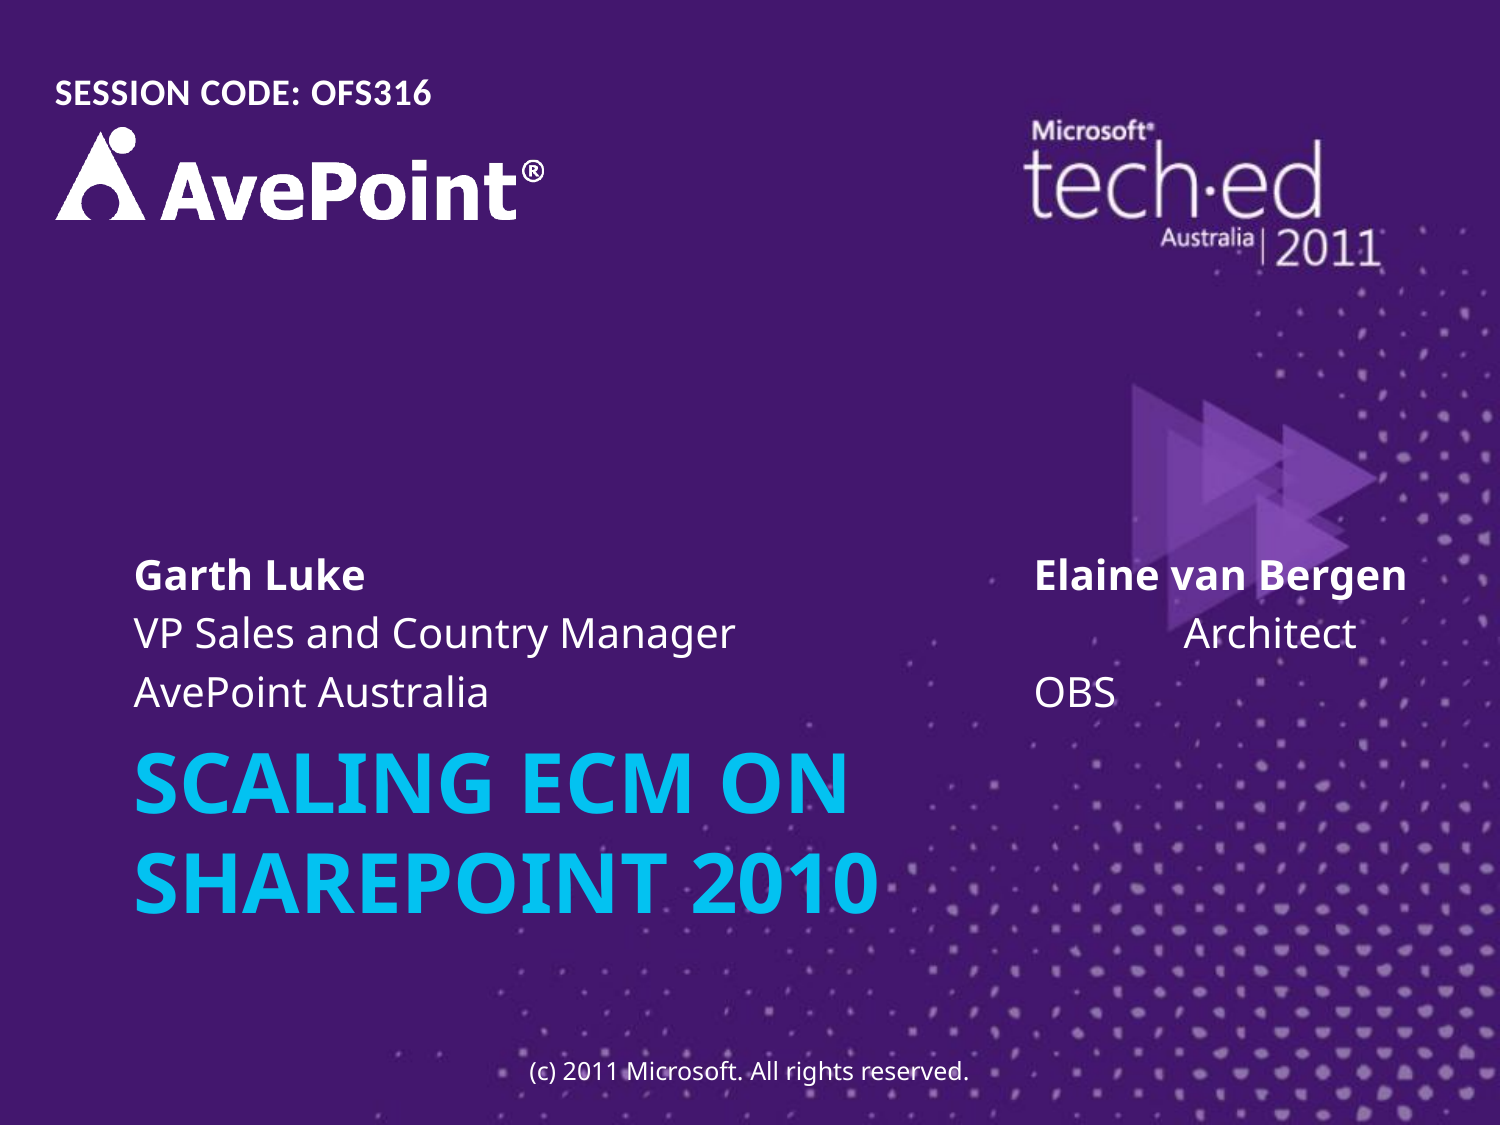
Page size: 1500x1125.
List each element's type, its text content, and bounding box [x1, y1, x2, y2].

list Garth Luke Elaine van Bergen VP Sales and Country Manager Architect AvePoint Australia OBS [118, 476, 1447, 723]
text_box SESSION CODE: OFS316 [54, 73, 647, 114]
footer (c) 2011 Microsoft. All rights reserved. [512, 1042, 988, 1103]
picture [0, 0, 1500, 1125]
title Scaling ECM on SharePoint 2010 [118, 723, 1394, 947]
